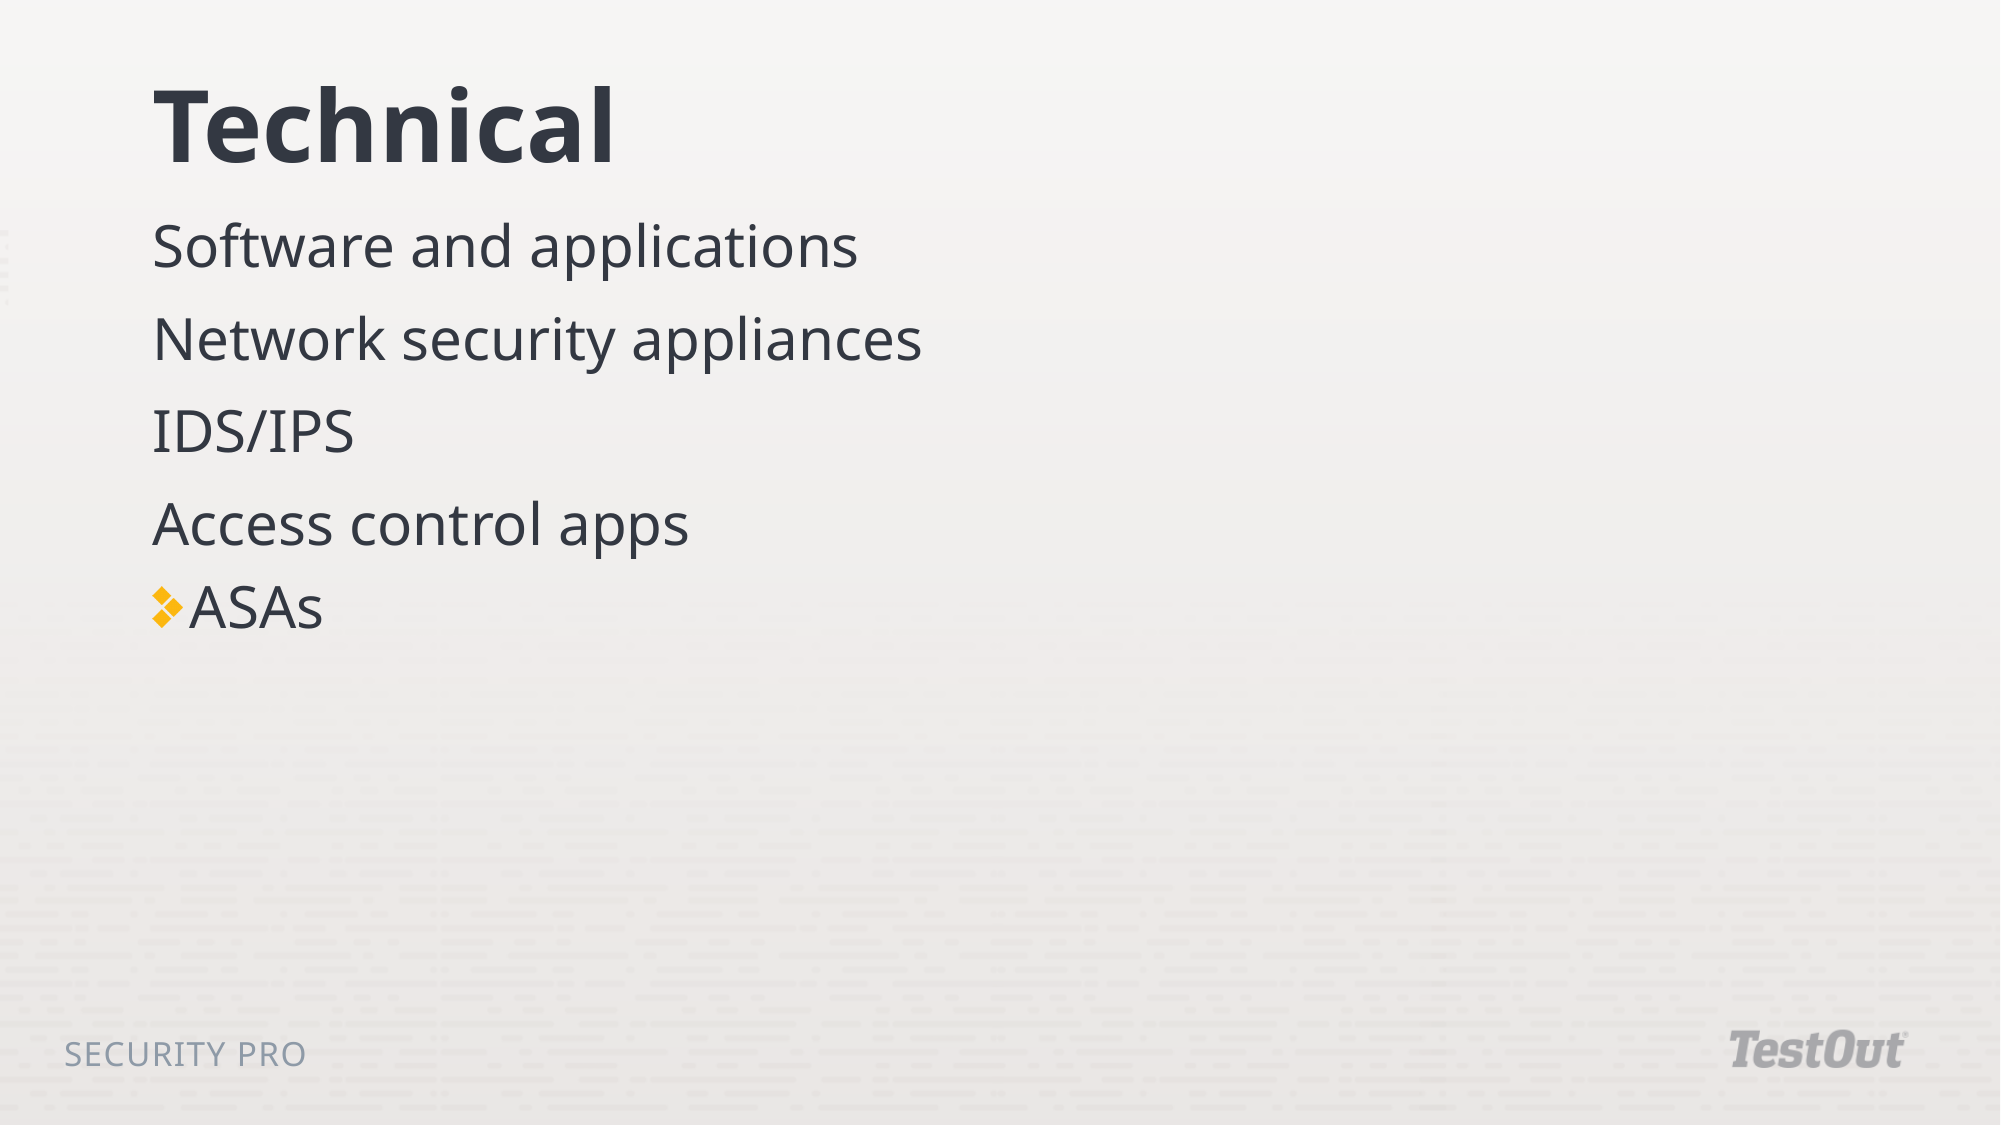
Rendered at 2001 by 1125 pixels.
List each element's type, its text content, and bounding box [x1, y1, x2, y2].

title Technical [137, 49, 1863, 210]
picture [0, 0, 2001, 1125]
list Software and applications Network security appliances IDS/IPS Access control apps ASAs [137, 210, 1863, 1000]
list Security Pro [64, 1032, 666, 1079]
